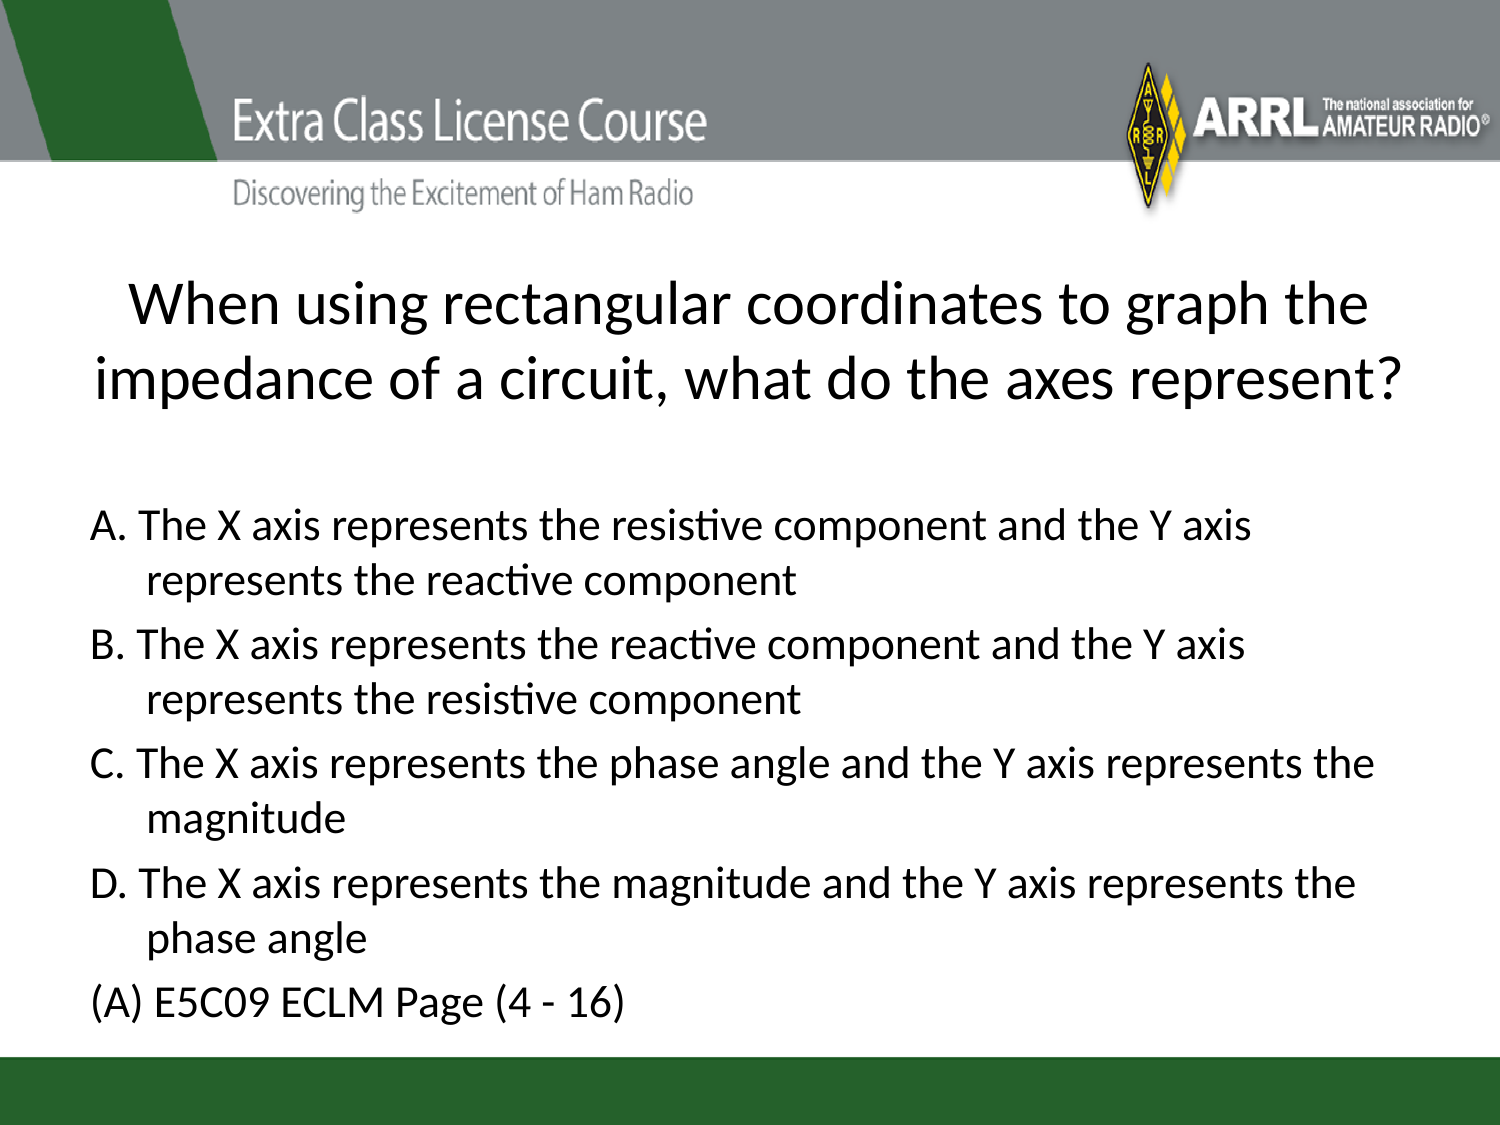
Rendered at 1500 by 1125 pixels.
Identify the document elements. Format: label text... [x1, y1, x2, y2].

list A. The X axis represents the resistive component and the Y axis represents the reactive component B. The X axis represents the reactive component and the Y axis represents the resistive component C. The X axis represents the phase angle and the Y axis represents the magnitude D. The X axis represents the magnitude and the Y axis represents the phase angle (A) E5C09 ECLM Page (4 - 16) [75, 487, 1425, 1005]
picture [0, 0, 1500, 1125]
title When using rectangular coordinates to graph the impedance of a circuit, what do the axes represent? [75, 254, 1425, 435]
